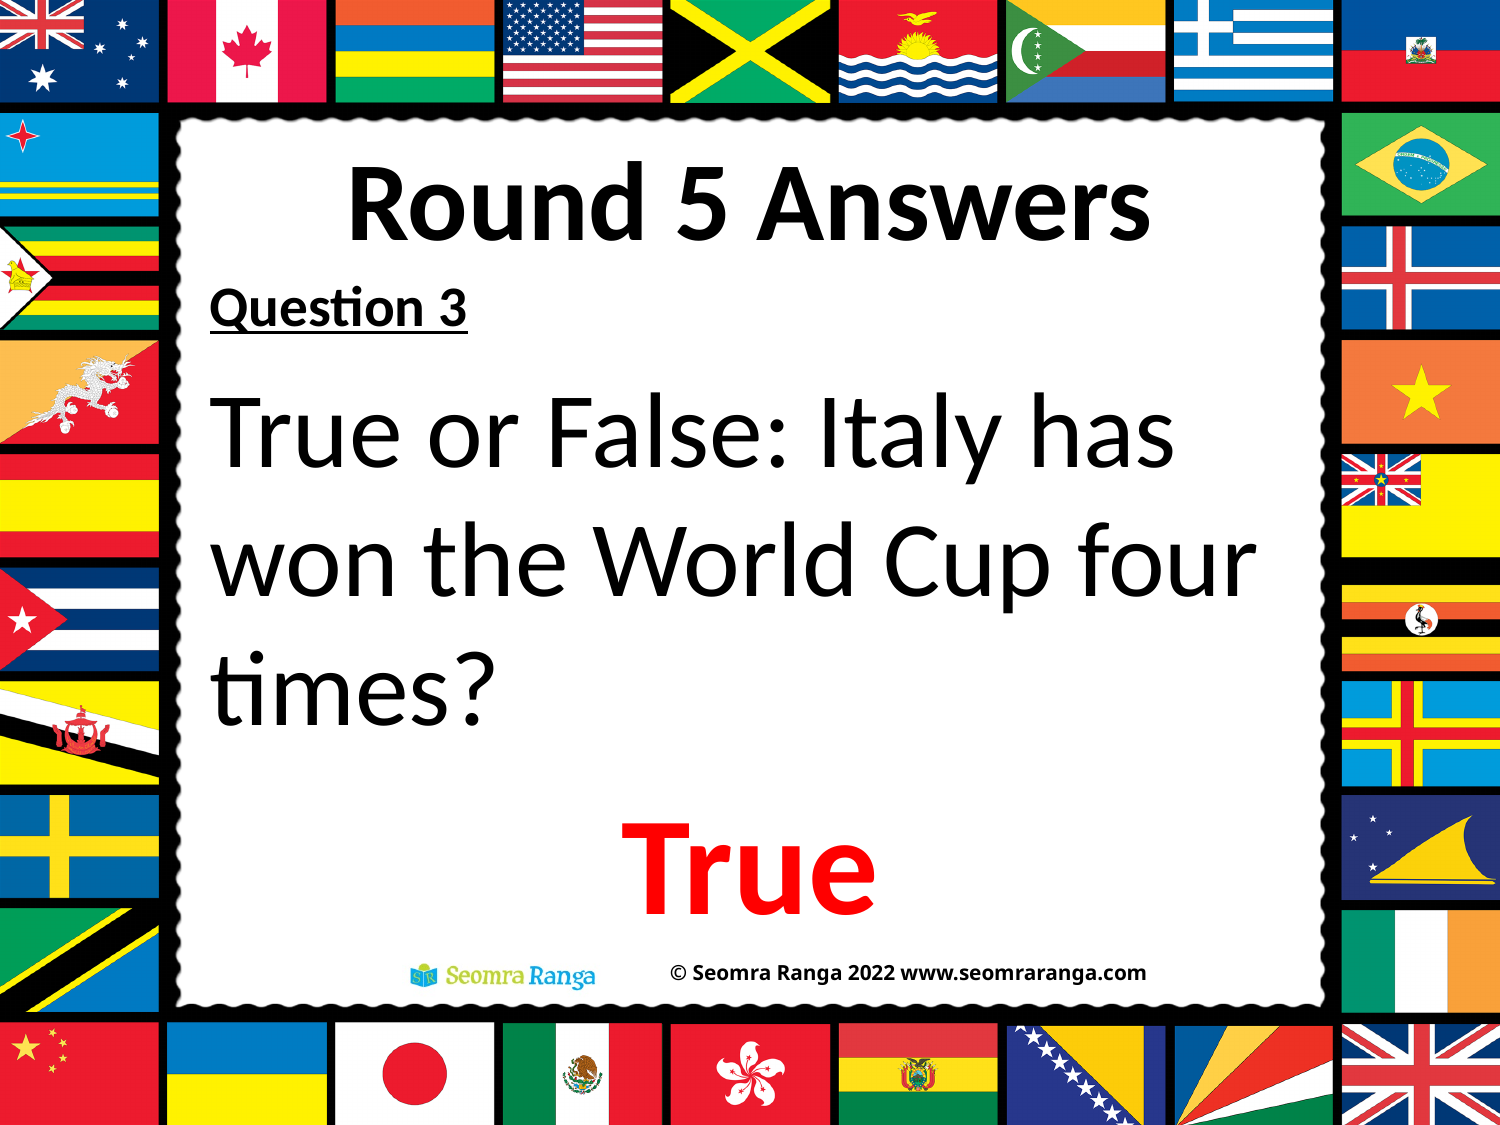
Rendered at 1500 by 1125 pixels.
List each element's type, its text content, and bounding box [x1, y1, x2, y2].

list Question 3 True or False: Italy has won the World Cup four times? True [194, 261, 1306, 953]
title Round 5 Answers [183, 101, 1317, 290]
picture [0, 0, 1500, 1125]
text_box © Seomra Ranga 2022 www.seomraranga.com [631, 953, 1187, 993]
picture [10, 122, 36, 150]
